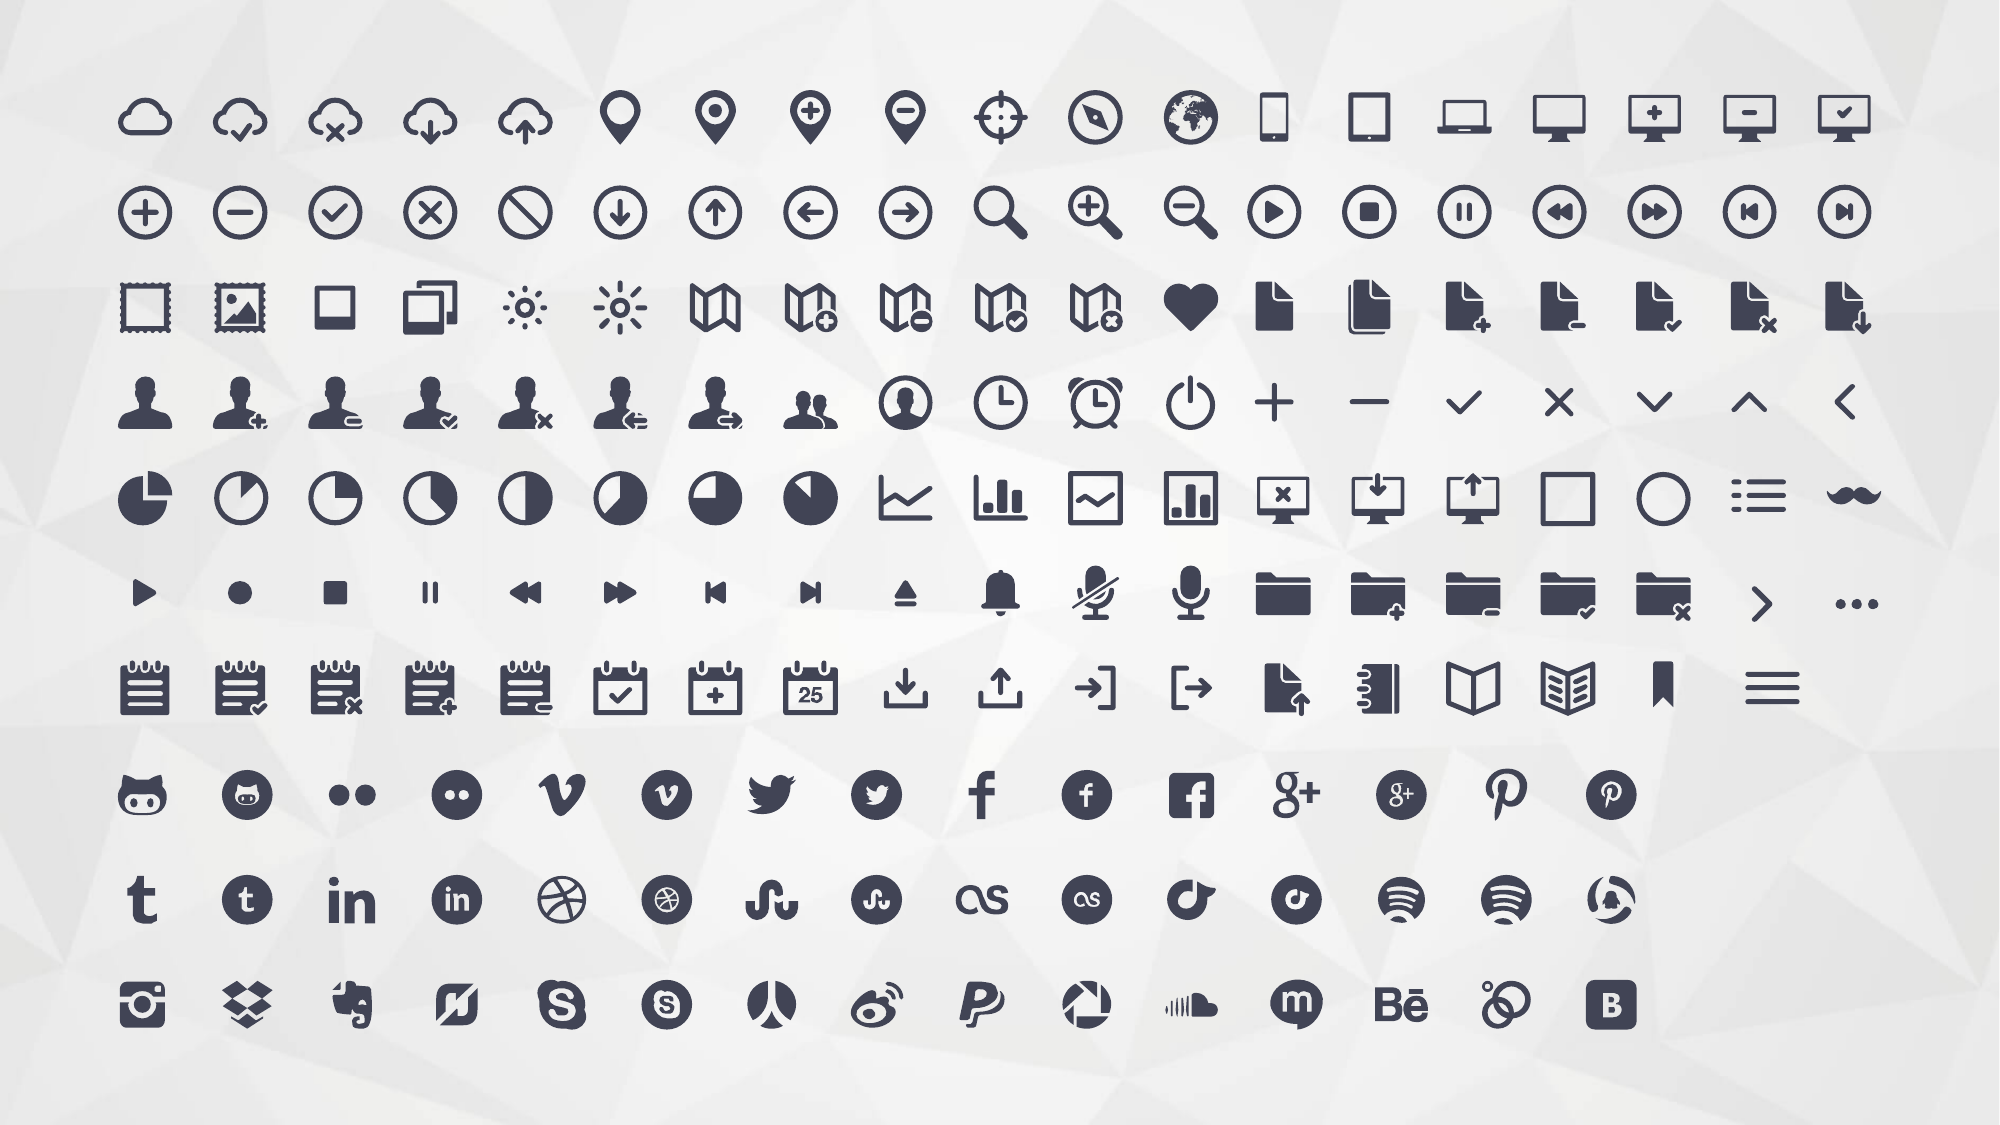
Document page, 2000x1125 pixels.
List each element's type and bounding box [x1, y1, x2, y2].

picture [0, 0, 2000, 1125]
text_box [117, 89, 1883, 1030]
